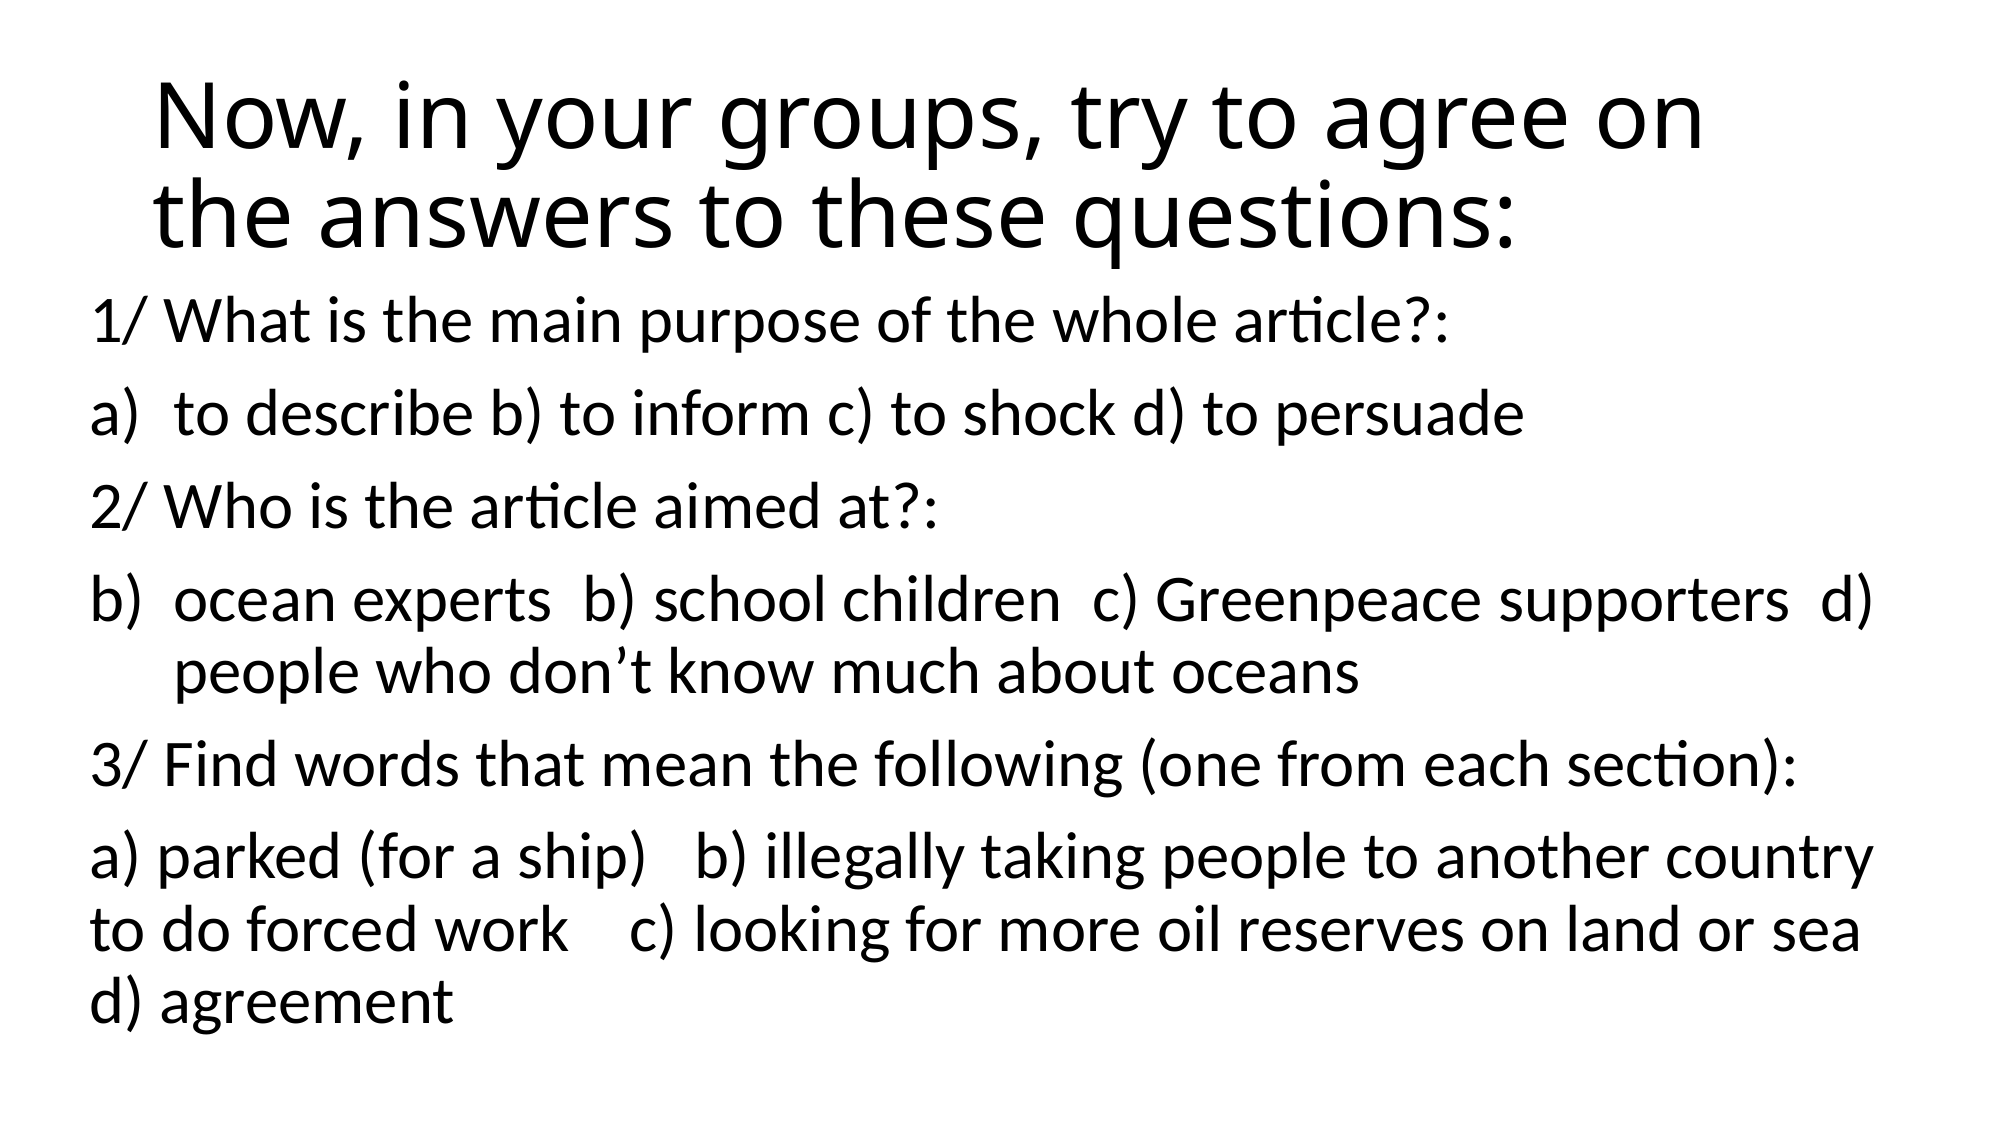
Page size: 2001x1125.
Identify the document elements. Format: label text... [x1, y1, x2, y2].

title Now, in your groups, try to agree on the answers to these questions: [137, 59, 1863, 277]
list 1/ What is the main purpose of the whole article?: to describe b) to inform c) to shock d) to persuade 2/ Who is the article aimed at?: ocean experts b) school children c) Greenpeace supporters d) people who don’t know much about oceans 3/ Find words that mean the following (one from each section): a) parked (for a ship) b) illegally taking people to another country to do forced work c) looking for more oil reserves on land or sea d) agreement [74, 277, 1954, 1078]
